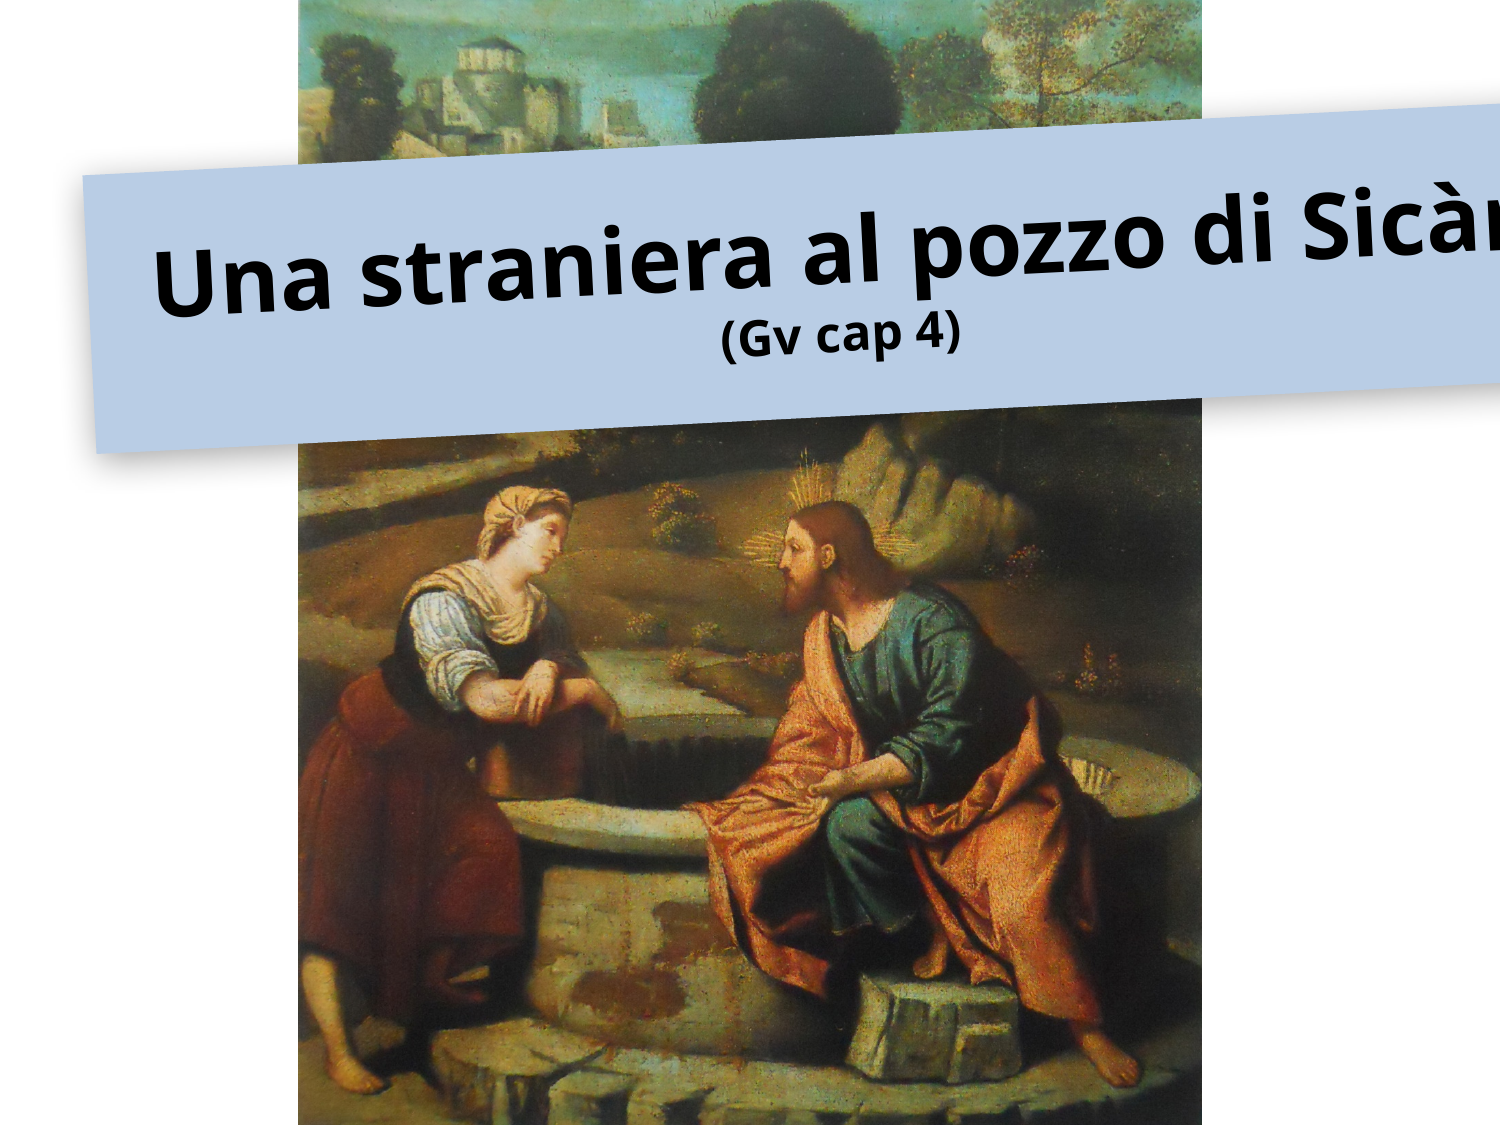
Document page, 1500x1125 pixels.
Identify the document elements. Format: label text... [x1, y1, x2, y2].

title Una straniera al pozzo di Sicàr (Gv cap 4) [82, 164, 292, 454]
picture [298, 0, 1202, 1125]
title Una straniera al pozzo di Sicàr (Gv cap 4) [1205, 103, 1500, 398]
